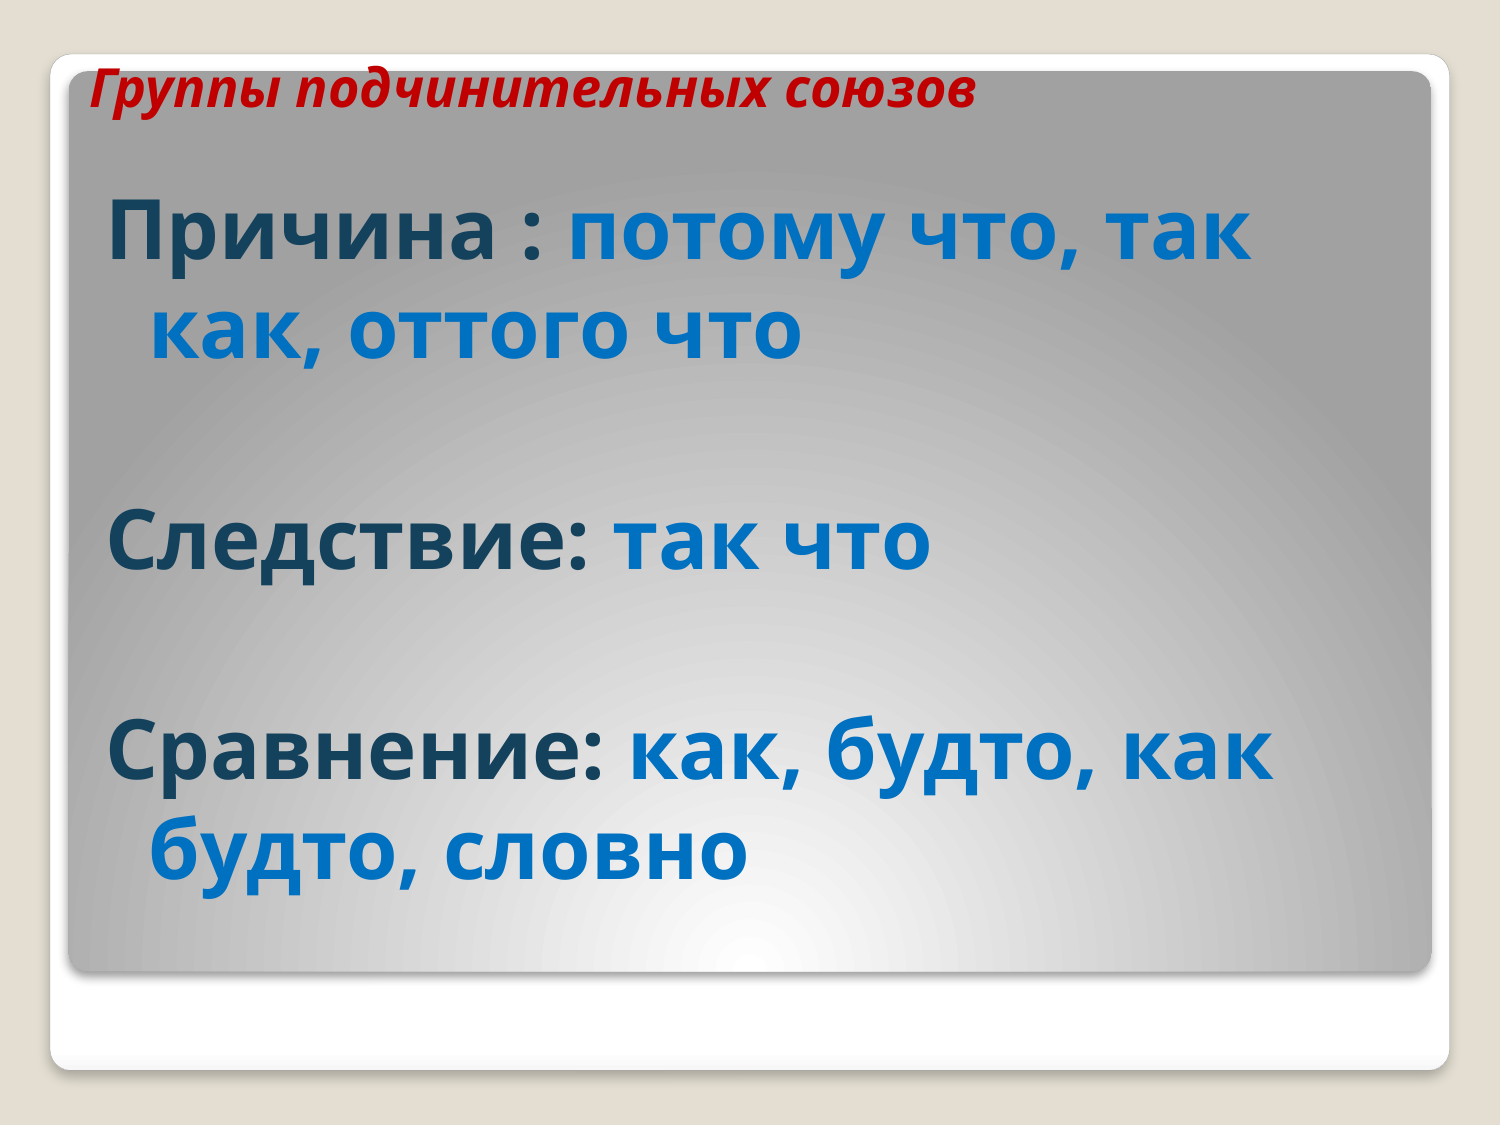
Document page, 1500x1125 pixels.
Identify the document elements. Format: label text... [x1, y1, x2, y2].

title Группы подчинительных союзов [75, 45, 1425, 126]
list Причина : потому что, так как, оттого что Следствие: так что Сравнение: как, будто, как будто, словно [75, 160, 1425, 1024]
